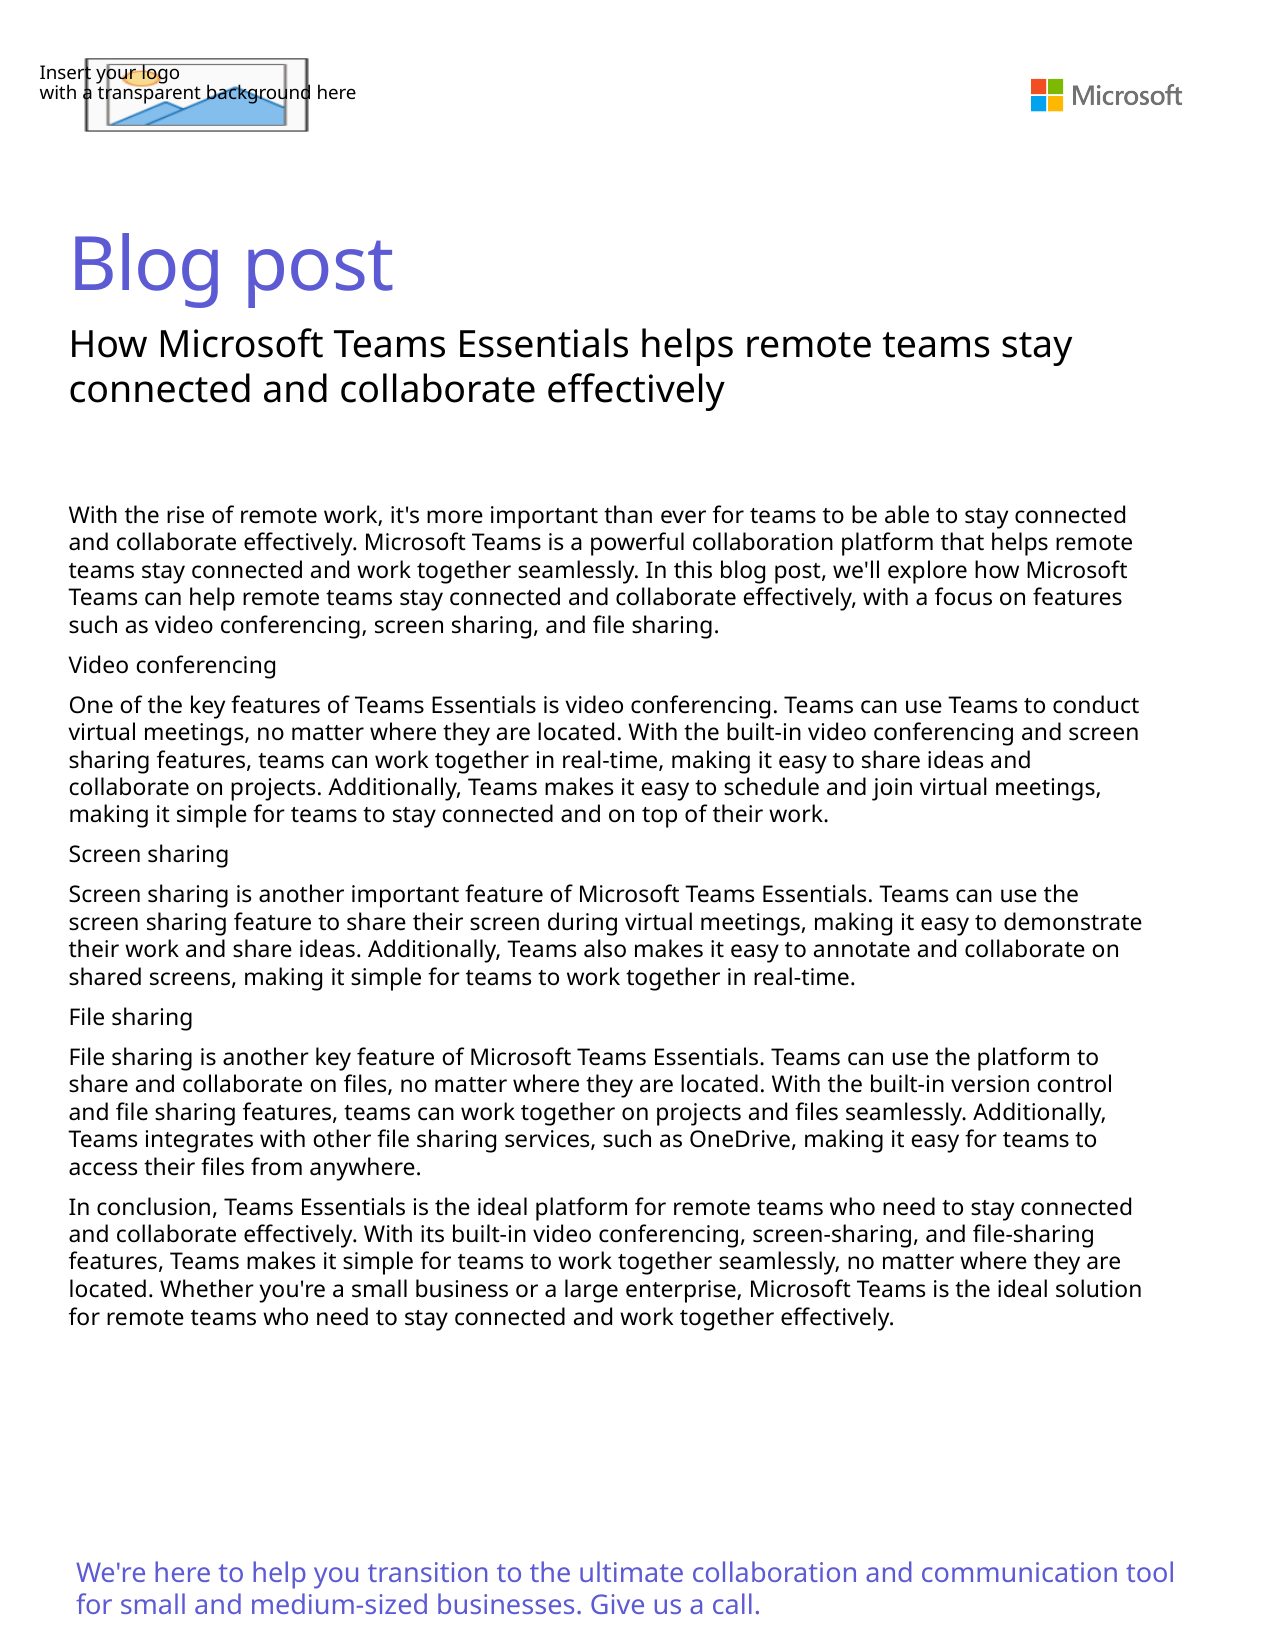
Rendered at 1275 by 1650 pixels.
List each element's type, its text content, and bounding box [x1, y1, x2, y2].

picture [1010, 59, 1203, 131]
text_box We're here to help you transition to the ultimate collaboration and communication tool for small and medium-sized businesses. Give us a call. [68, 1557, 1207, 1619]
picture [78, 55, 318, 135]
text_box Blog post How Microsoft Teams Essentials helps remote teams stay connected and collaborate effectively With the rise of remote work, it's more important than ever for teams to be able to stay connected and collaborate effectively. Microsoft Teams is a powerful collaboration platform that helps remote teams stay connected and work together seamlessly. In this blog post, we'll explore how Microsoft Teams can help remote teams stay connected and collaborate effectively, with a focus on features such as video conferencing, screen sharing, and file sharing. Video conferencing One of the key features of Teams Essentials is video conferencing. Teams can use Teams to conduct virtual meetings, no matter where they are located. With the built-in video conferencing and screen sharing features, teams can work together in real-time, making it easy to share ideas and collaborate on projects. Additionally, Teams makes it easy to schedule and join virtual meetings, making it simple for teams to stay connected and on top of their work. Screen sharing Screen sharing is another important feature of Microsoft Teams Essentials. Teams can use the screen sharing feature to share their screen during virtual meetings, making it easy to demonstrate their work and share ideas. Additionally, Teams also makes it easy to annotate and collaborate on shared screens, making it simple for teams to work together in real-time. File sharing File sharing is another key feature of Microsoft Teams Essentials. Teams can use the platform to share and collaborate on files, no matter where they are located. With the built-in version control and file sharing features, teams can work together on projects and files seamlessly. Additionally, Teams integrates with other file sharing services, such as OneDrive, making it easy for teams to access their files from anywhere. In conclusion, Teams Essentials is the ideal platform for remote teams who need to stay connected and collaborate effectively. With its built-in video conferencing, screen-sharing, and file-sharing features, Teams makes it simple for teams to work together seamlessly, no matter where they are located. Whether you're a small business or a large enterprise, Microsoft Teams is the ideal solution for remote teams who need to stay connected and work together effectively. [68, 208, 1160, 1525]
